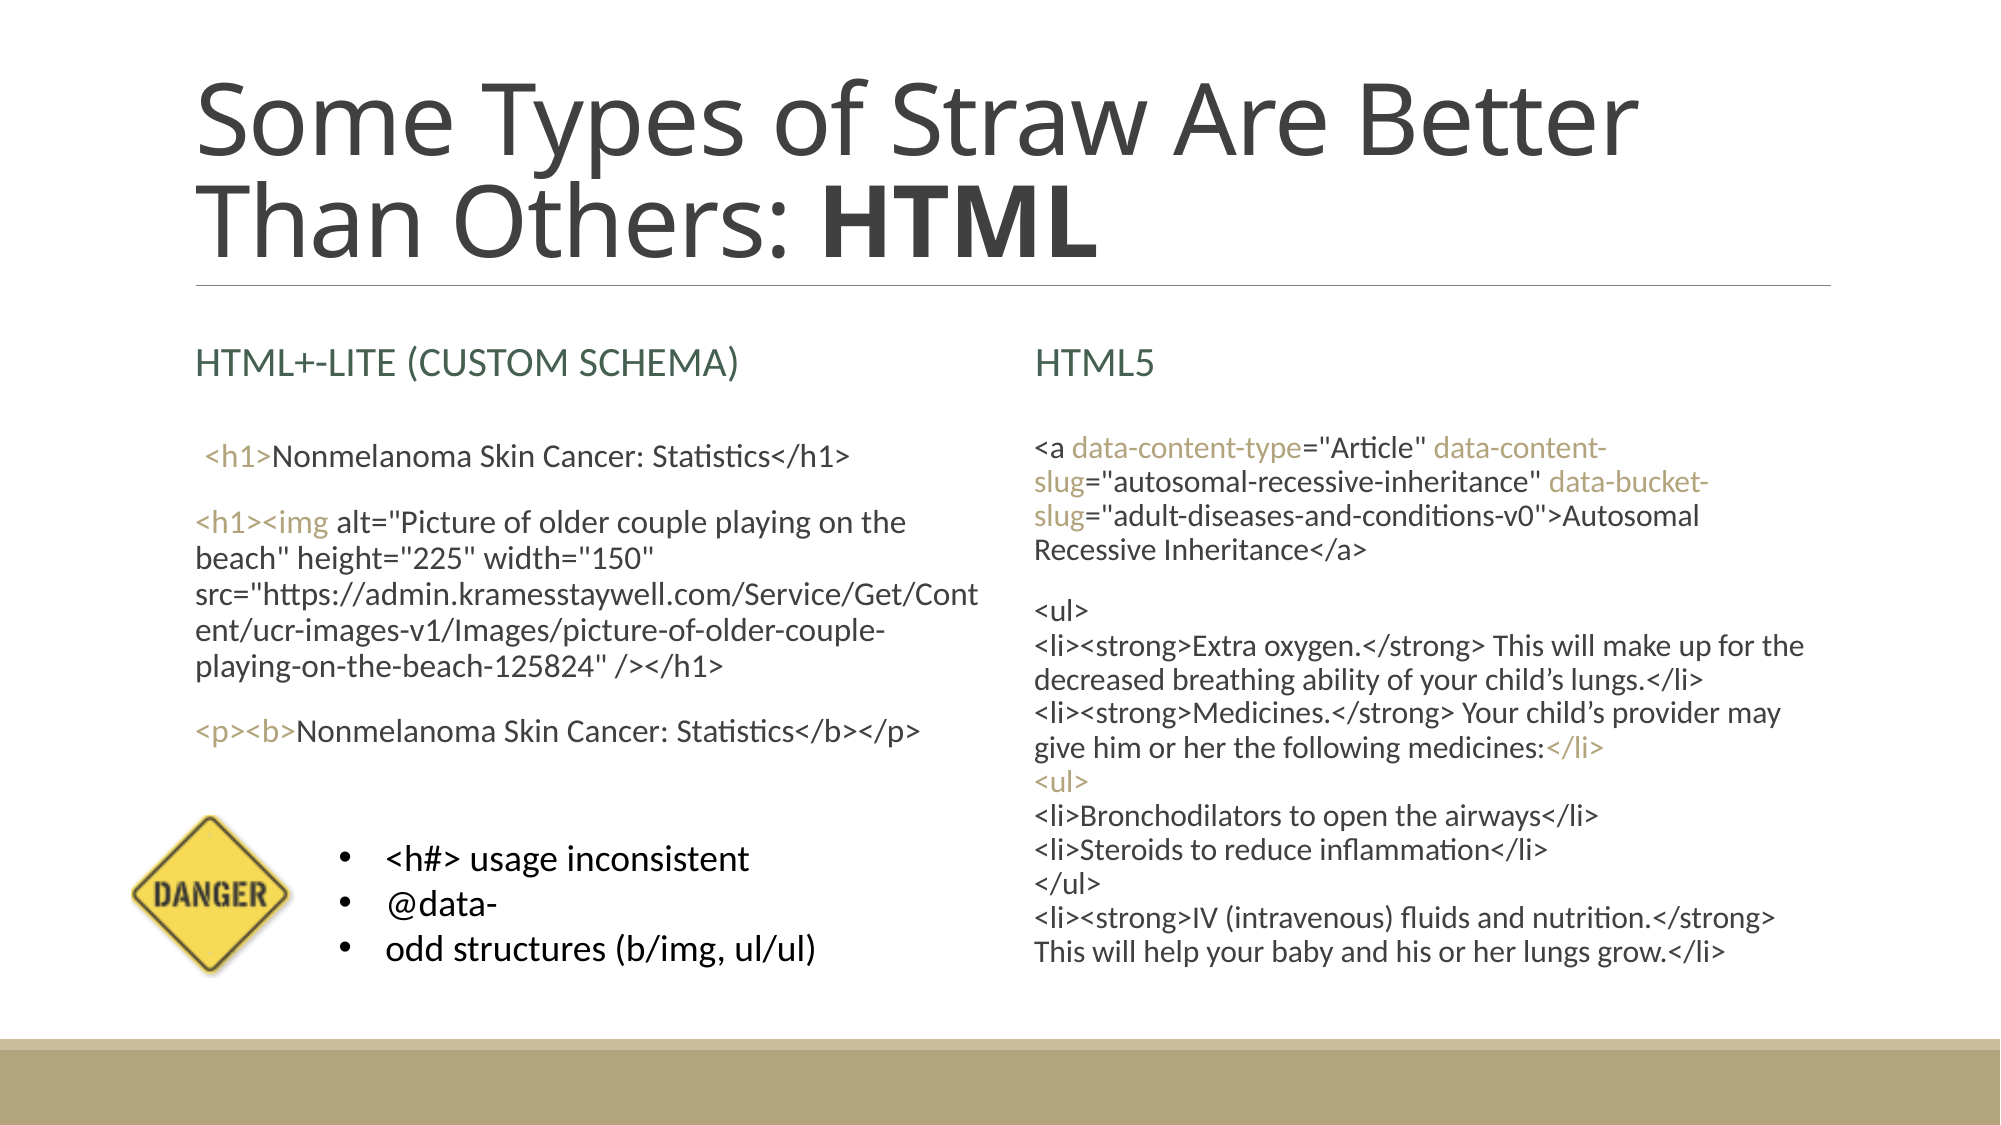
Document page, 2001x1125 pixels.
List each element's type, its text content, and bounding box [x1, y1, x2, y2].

list <a data-content-type="Article" data-content-slug="autosomal-recessive-inheritance" data-bucket-slug="adult-diseases-and-conditions-v0">Autosomal Recessive Inheritance</a> <ul> <li><strong>Extra oxygen.</strong> This will make up for the decreased breathing ability of your child’s lungs.</li> <li><strong>Medicines.</strong> Your child’s provider may give him or her the following medicines:</li> <ul> <li>Bronchodilators to open the airways</li> <li>Steroids to reduce inflammation</li> </ul> <li><strong>IV (intravenous) fluids and nutrition.</strong> This will help your baby and his or her lungs grow.</li> [1020, 423, 1830, 978]
list html5 [1020, 302, 1830, 423]
picture [130, 814, 295, 979]
text_box <h#> usage inconsistent @data- odd structures (b/img, ul/ul) [323, 826, 1174, 976]
list <h1>Nonmelanoma Skin Cancer: Statistics</h1> <h1><img alt="Picture of older couple playing on the beach" height="225" width="150" src="https://admin.kramesstaywell.com/Service/Get/Content/ucr-images-v1/Images/picture-of-older-couple-playing-on-the-beach-125824" /></h1> <p><b>Nonmelanoma Skin Cancer: Statistics</b></p> [180, 423, 990, 978]
title Some Types of Straw Are Better Than Others: HTML [180, 47, 1830, 285]
list html+-lite (custom schema) [180, 302, 990, 423]
